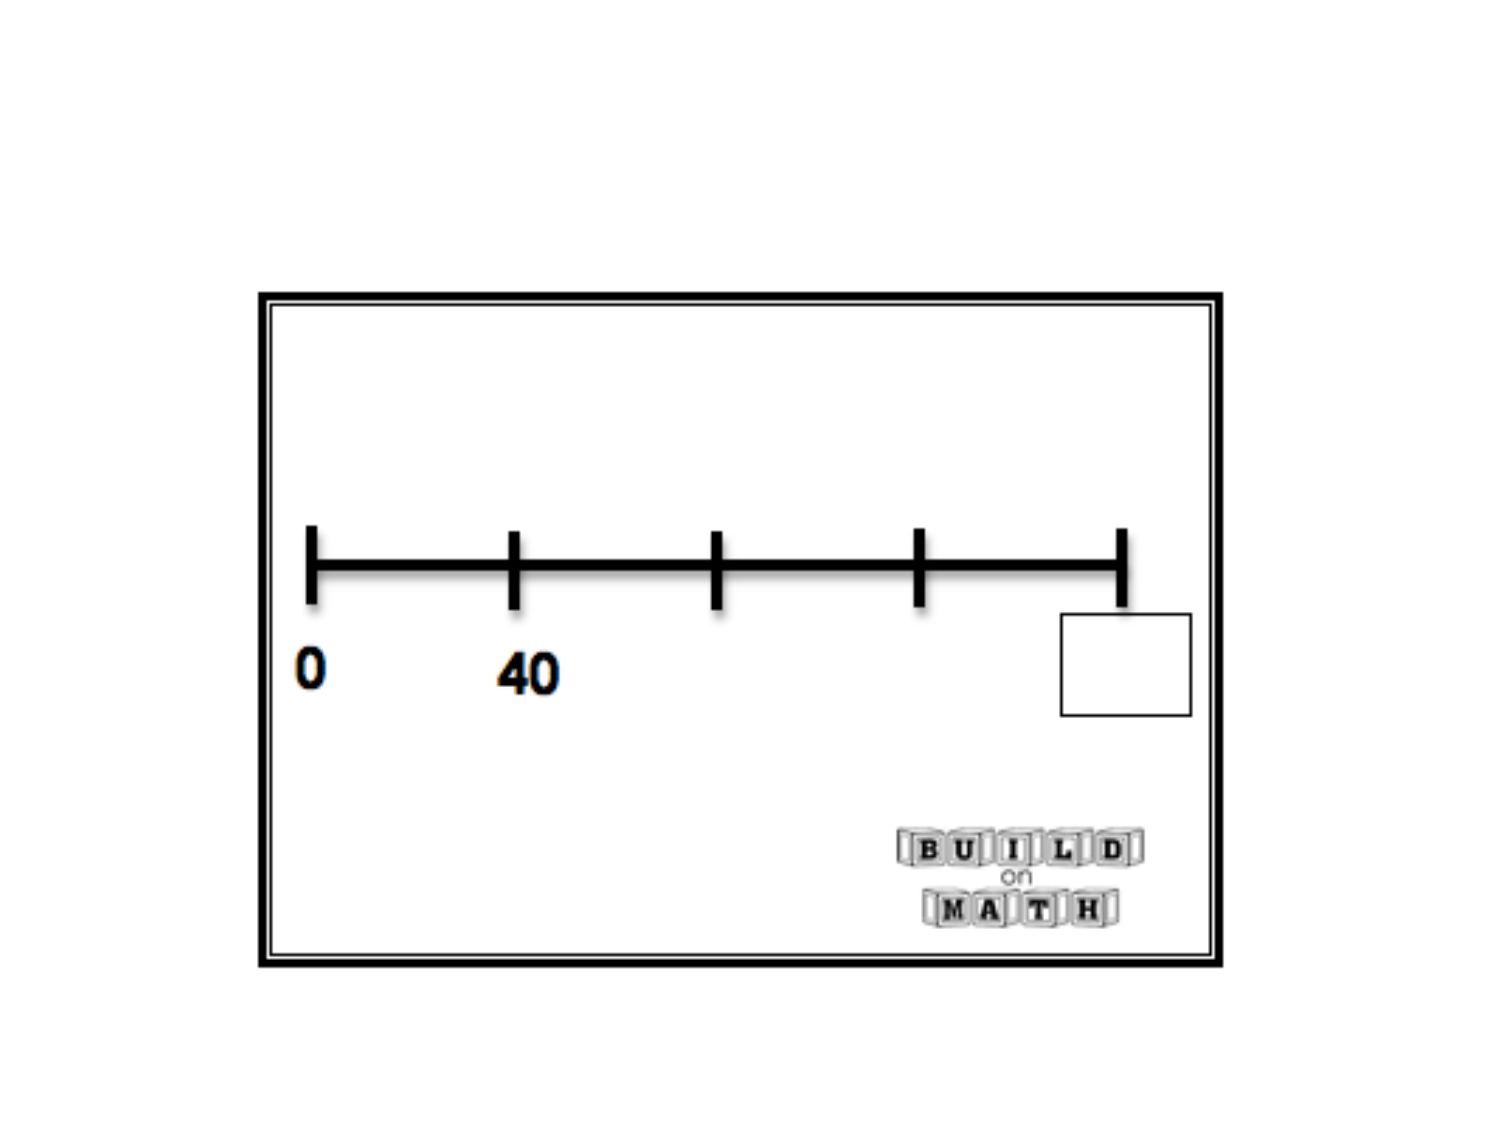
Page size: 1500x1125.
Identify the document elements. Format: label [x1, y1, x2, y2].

list [74, 262, 1426, 1006]
